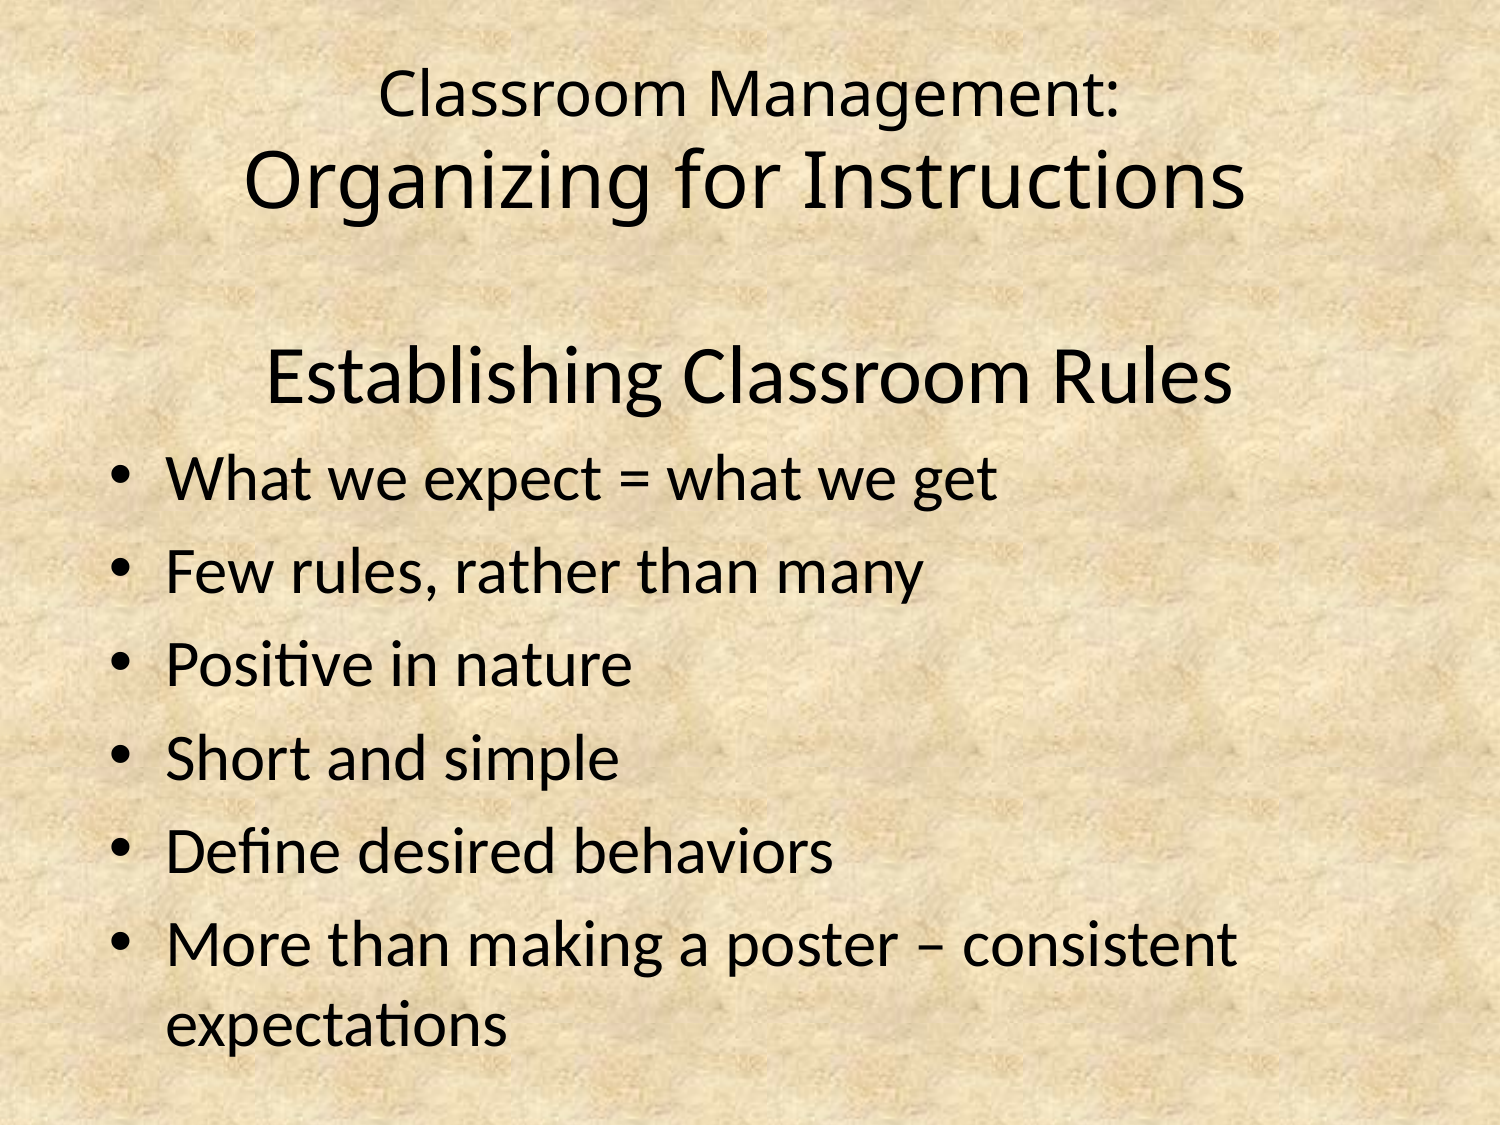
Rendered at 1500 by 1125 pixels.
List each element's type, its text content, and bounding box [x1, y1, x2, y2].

picture [0, 0, 1500, 1125]
title Classroom Management: Organizing for Instructions [75, 45, 1425, 233]
list Establishing Classroom Rules What we expect = what we get Few rules, rather than many Positive in nature Short and simple Define desired behaviors More than making a poster – consistent expectations [93, 312, 1407, 1088]
